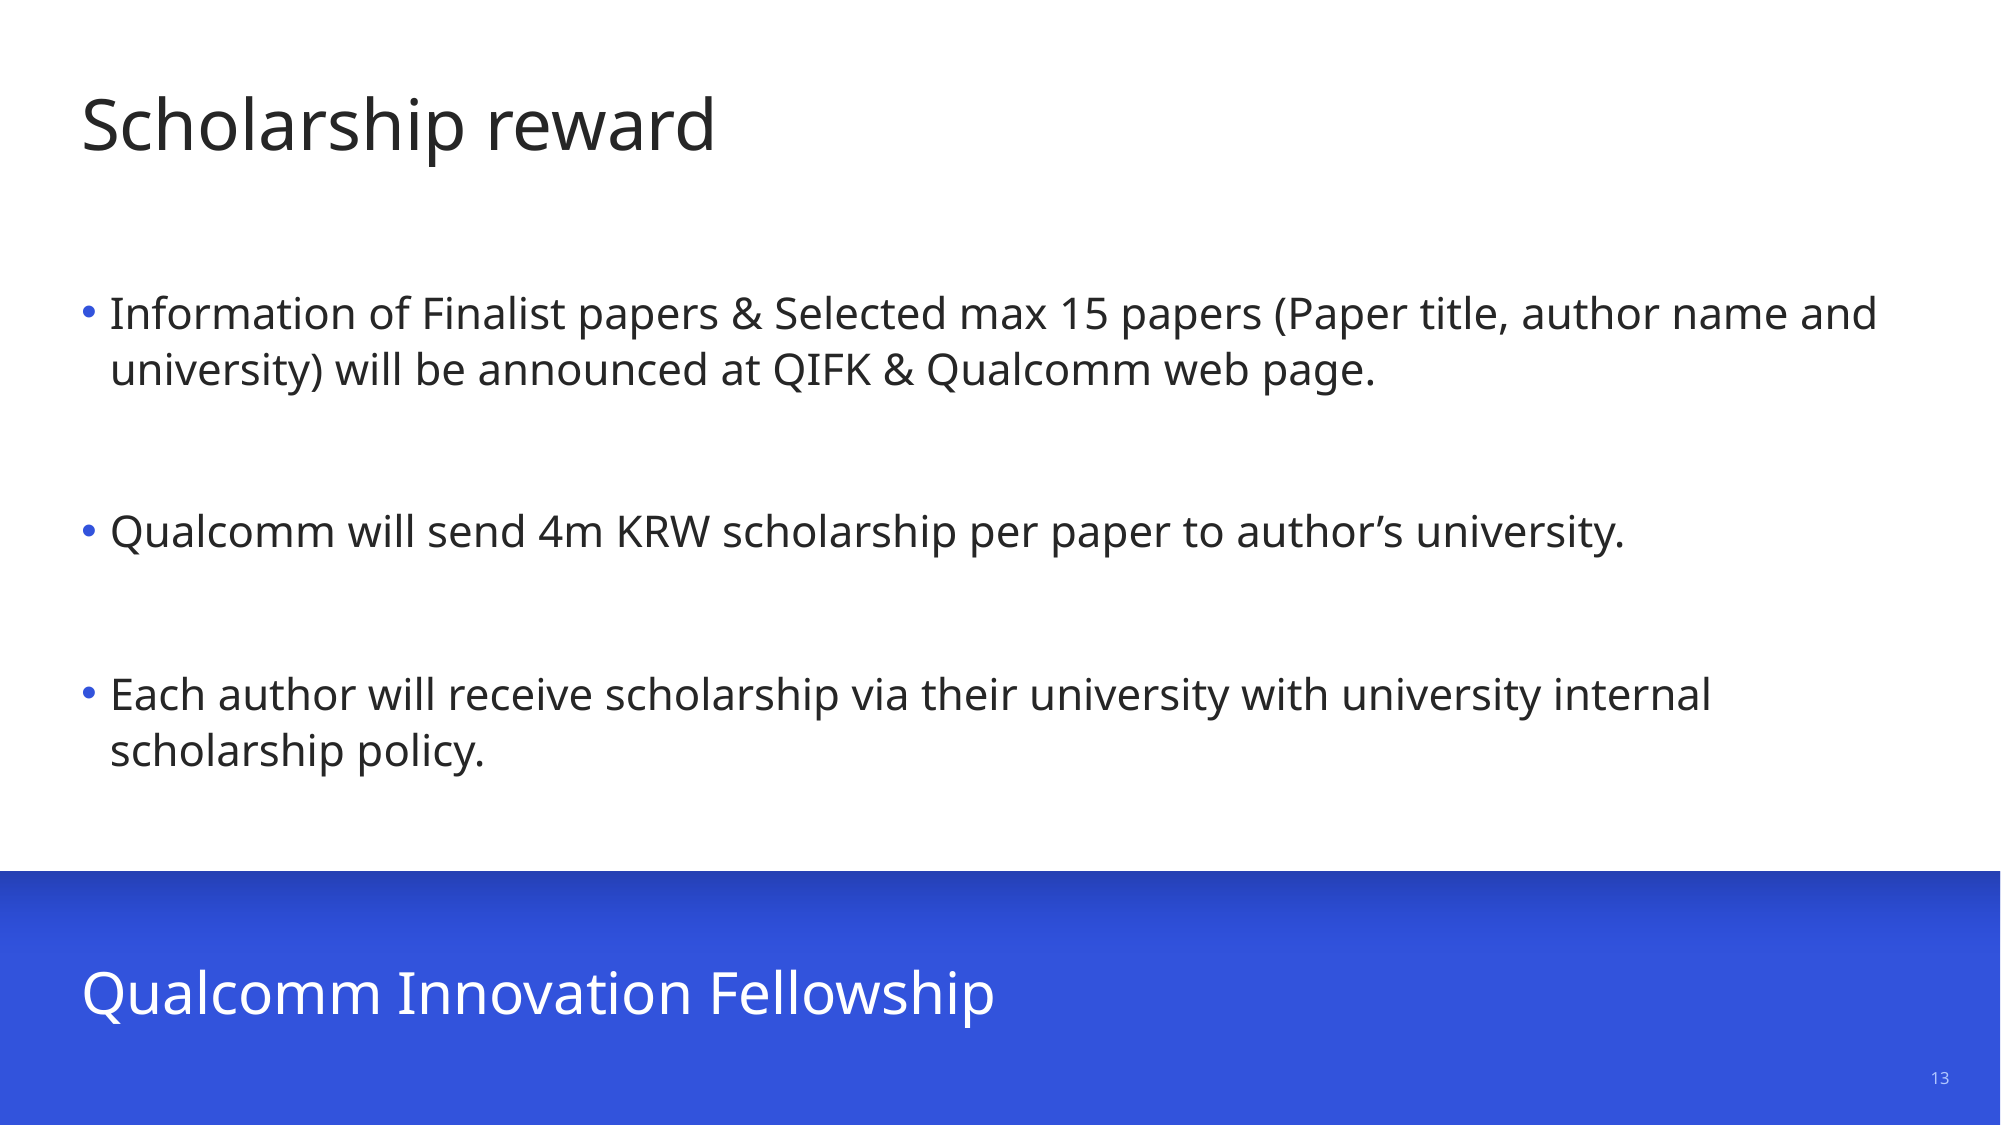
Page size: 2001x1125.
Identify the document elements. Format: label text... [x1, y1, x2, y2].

list Qualcomm Innovation Fellowship [81, 919, 1917, 1073]
title Scholarship reward [81, 94, 1917, 165]
list Information of Finalist papers & Selected max 15 papers (Paper title, author name and university) will be announced at QIFK & Qualcomm web page. Qualcomm will send 4m KRW scholarship per paper to author’s university. Each author will receive scholarship via their university with university internal scholarship policy. [81, 281, 1917, 788]
